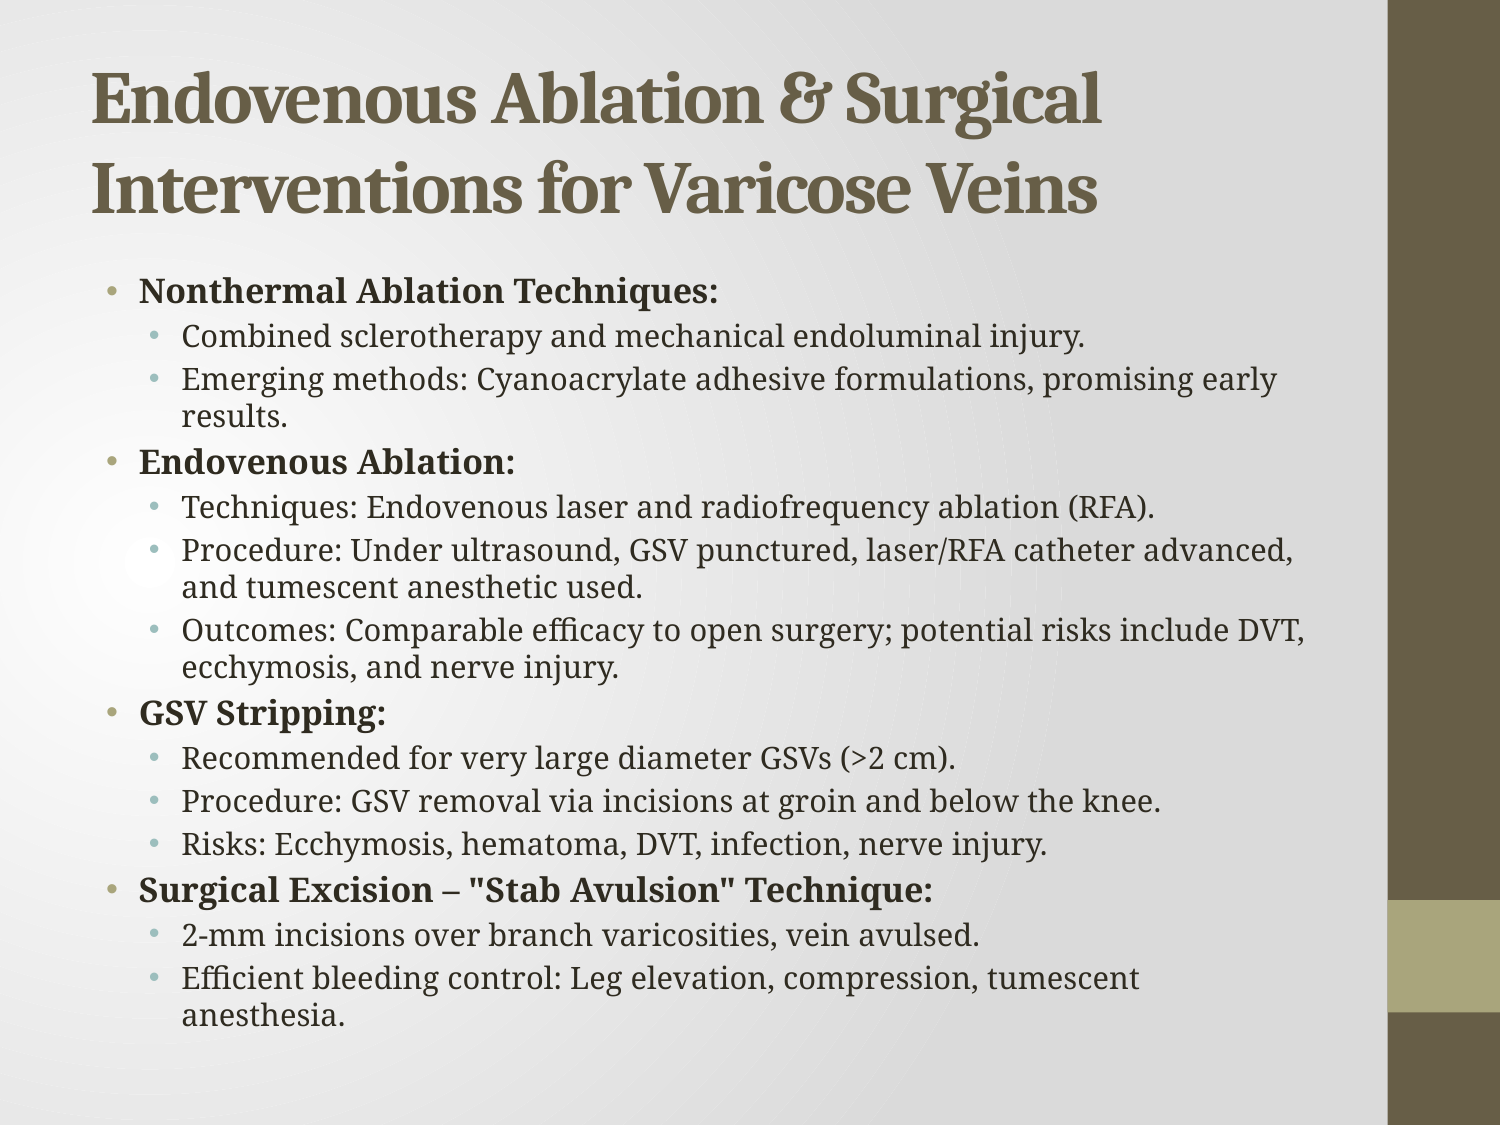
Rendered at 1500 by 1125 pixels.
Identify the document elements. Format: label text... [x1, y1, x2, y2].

list Nonthermal Ablation Techniques: Combined sclerotherapy and mechanical endoluminal injury. Emerging methods: Cyanoacrylate adhesive formulations, promising early results. Endovenous Ablation: Techniques: Endovenous laser and radiofrequency ablation (RFA). Procedure: Under ultrasound, GSV punctured, laser/RFA catheter advanced, and tumescent anesthetic used. Outcomes: Comparable efficacy to open surgery; potential risks include DVT, ecchymosis, and nerve injury. GSV Stripping: Recommended for very large diameter GSVs (>2 cm). Procedure: GSV removal via incisions at groin and below the knee. Risks: Ecchymosis, hematoma, DVT, infection, nerve injury. Surgical Excision – "Stab Avulsion" Technique: 2-mm incisions over branch varicosities, vein avulsed. Efficient bleeding control: Leg elevation, compression, tumescent anesthesia. [75, 262, 1325, 1050]
title Endovenous Ablation & Surgical Interventions for Varicose Veins [75, 45, 1325, 233]
